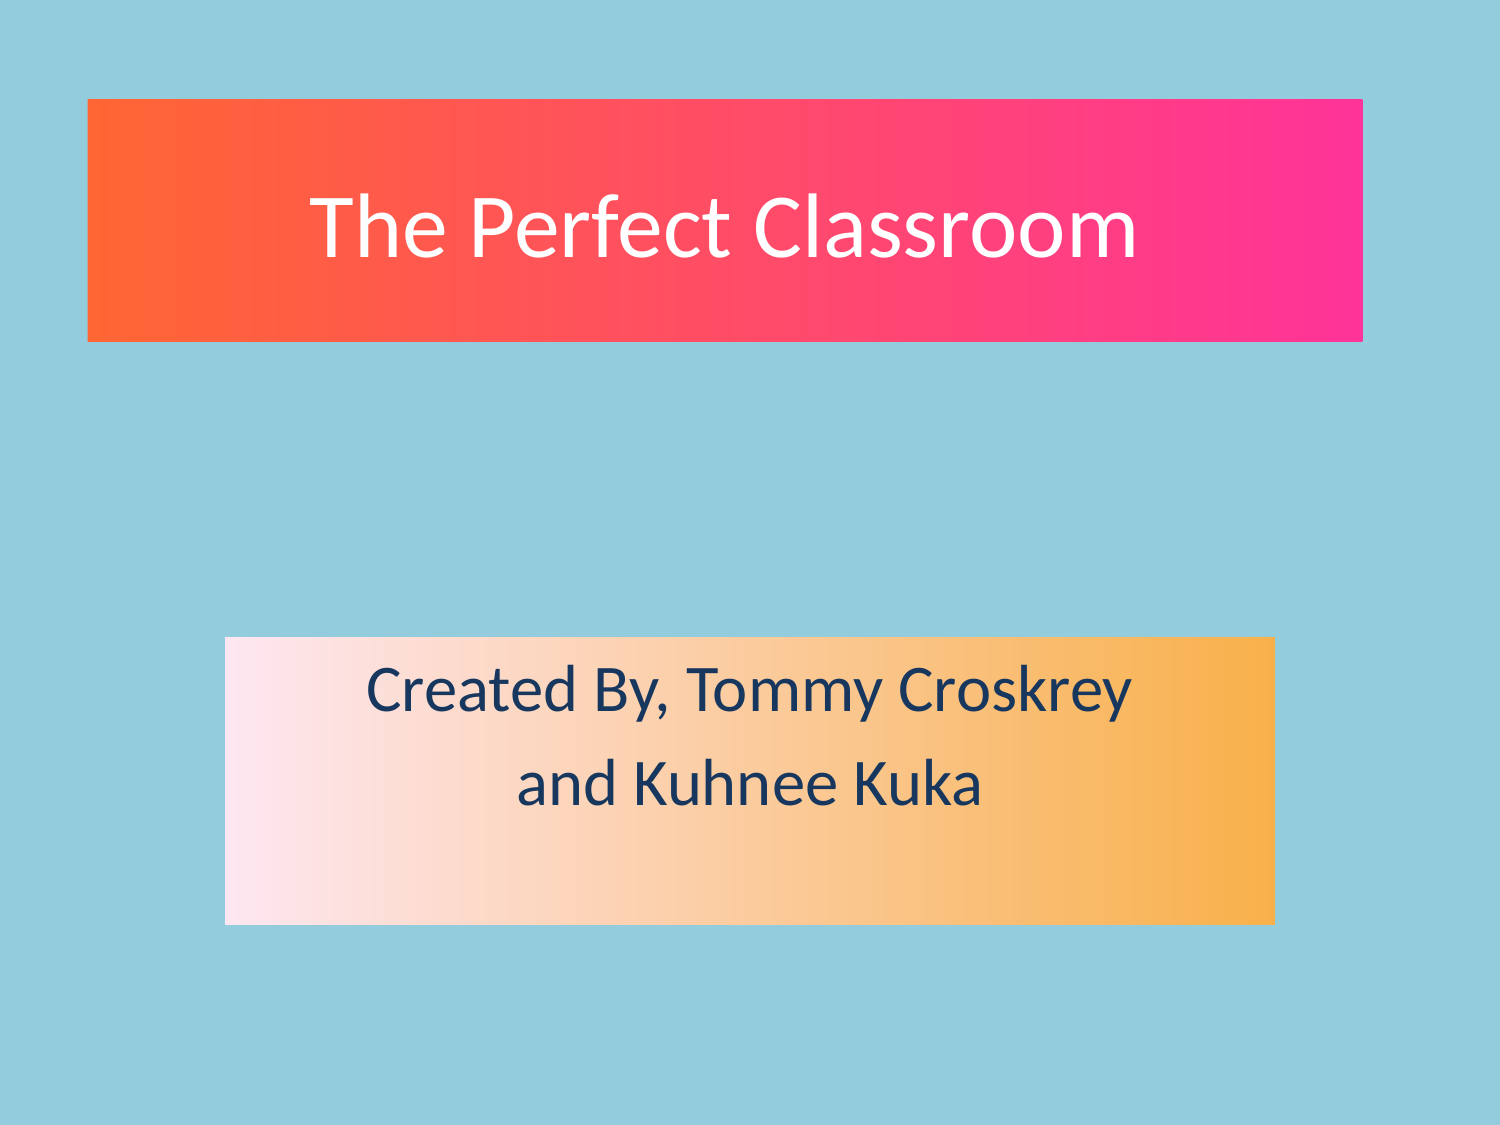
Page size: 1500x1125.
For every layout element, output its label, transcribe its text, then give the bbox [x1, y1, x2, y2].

title The Perfect Classroom [87, 99, 1363, 342]
subtitle Created By, Tommy Croskrey and Kuhnee Kuka [224, 637, 1276, 926]
